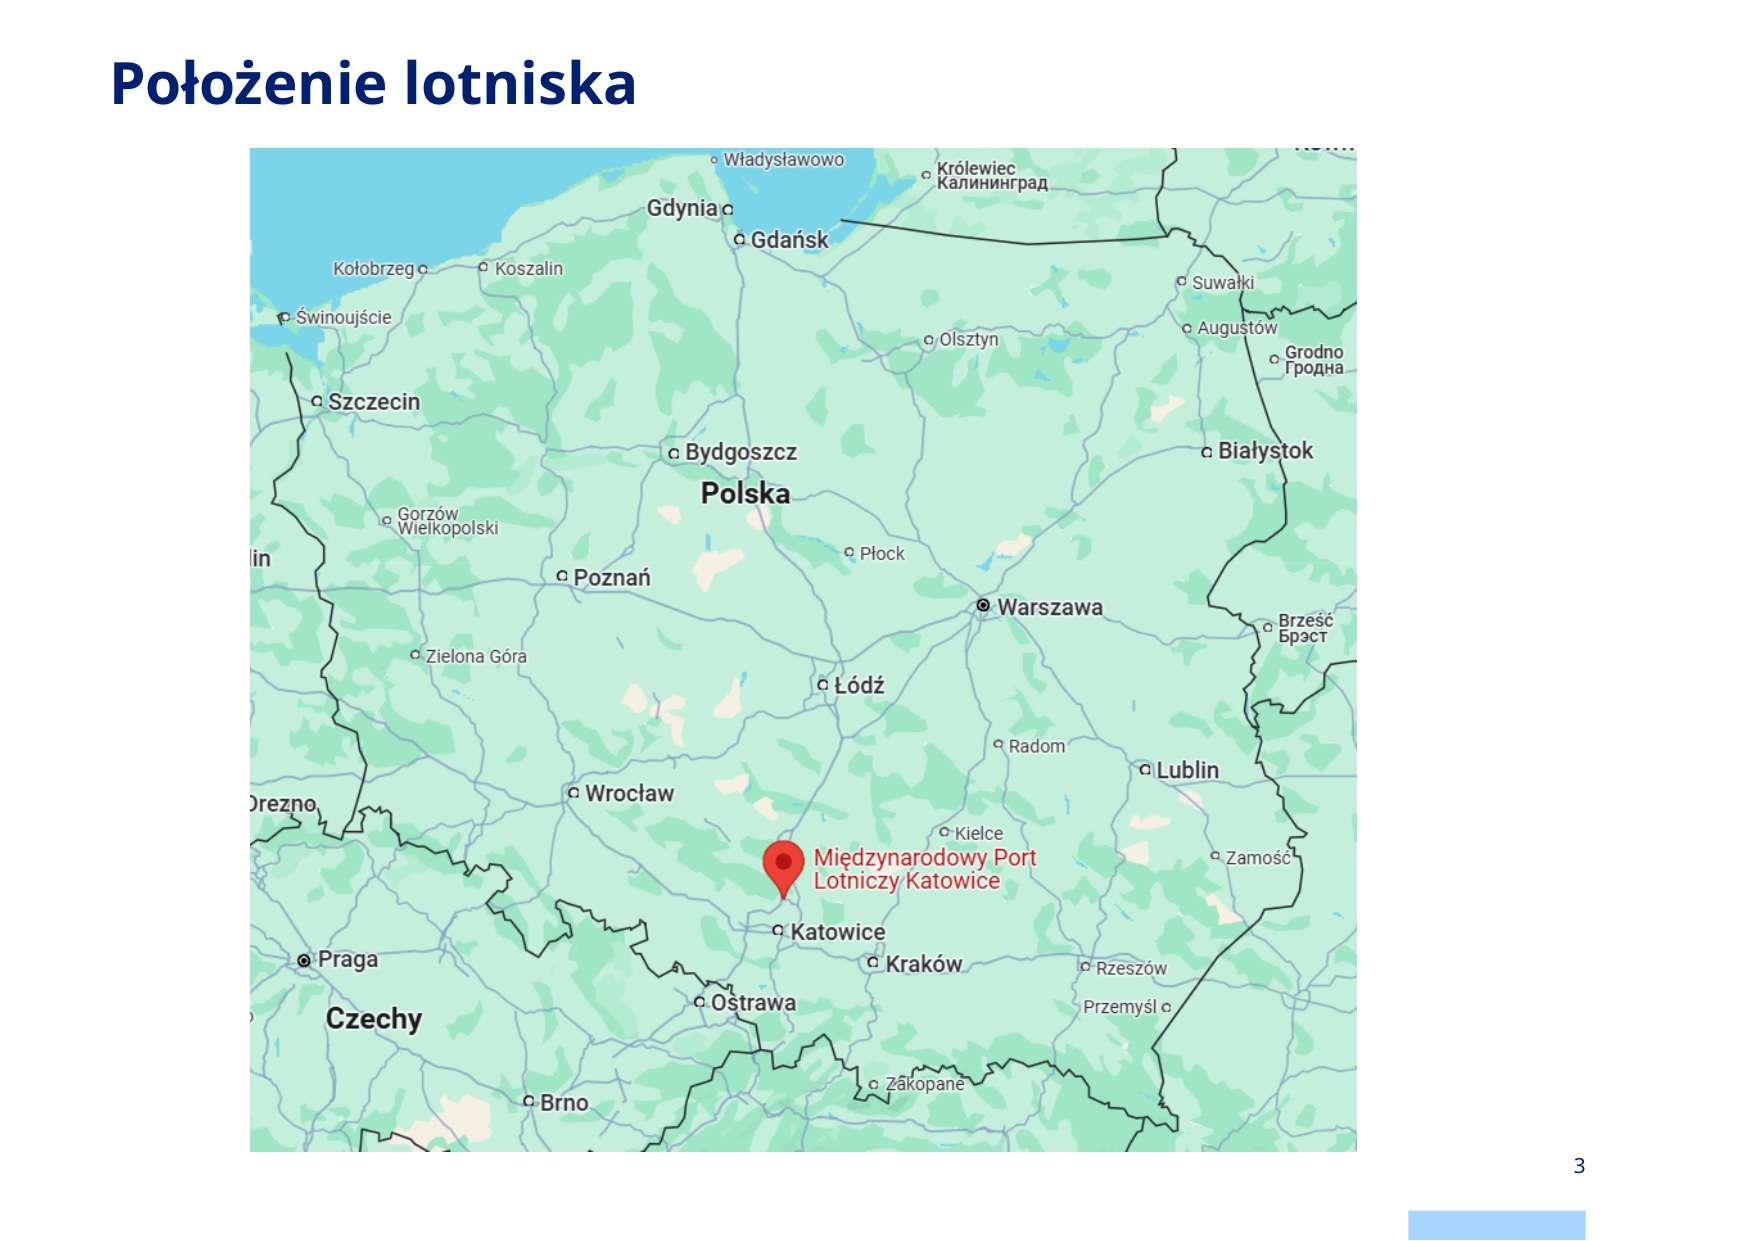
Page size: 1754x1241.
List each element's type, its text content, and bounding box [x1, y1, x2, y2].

title Położenie lotniska [109, 41, 1527, 219]
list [250, 148, 1357, 1152]
slide_number 3 [1408, 1151, 1586, 1182]
